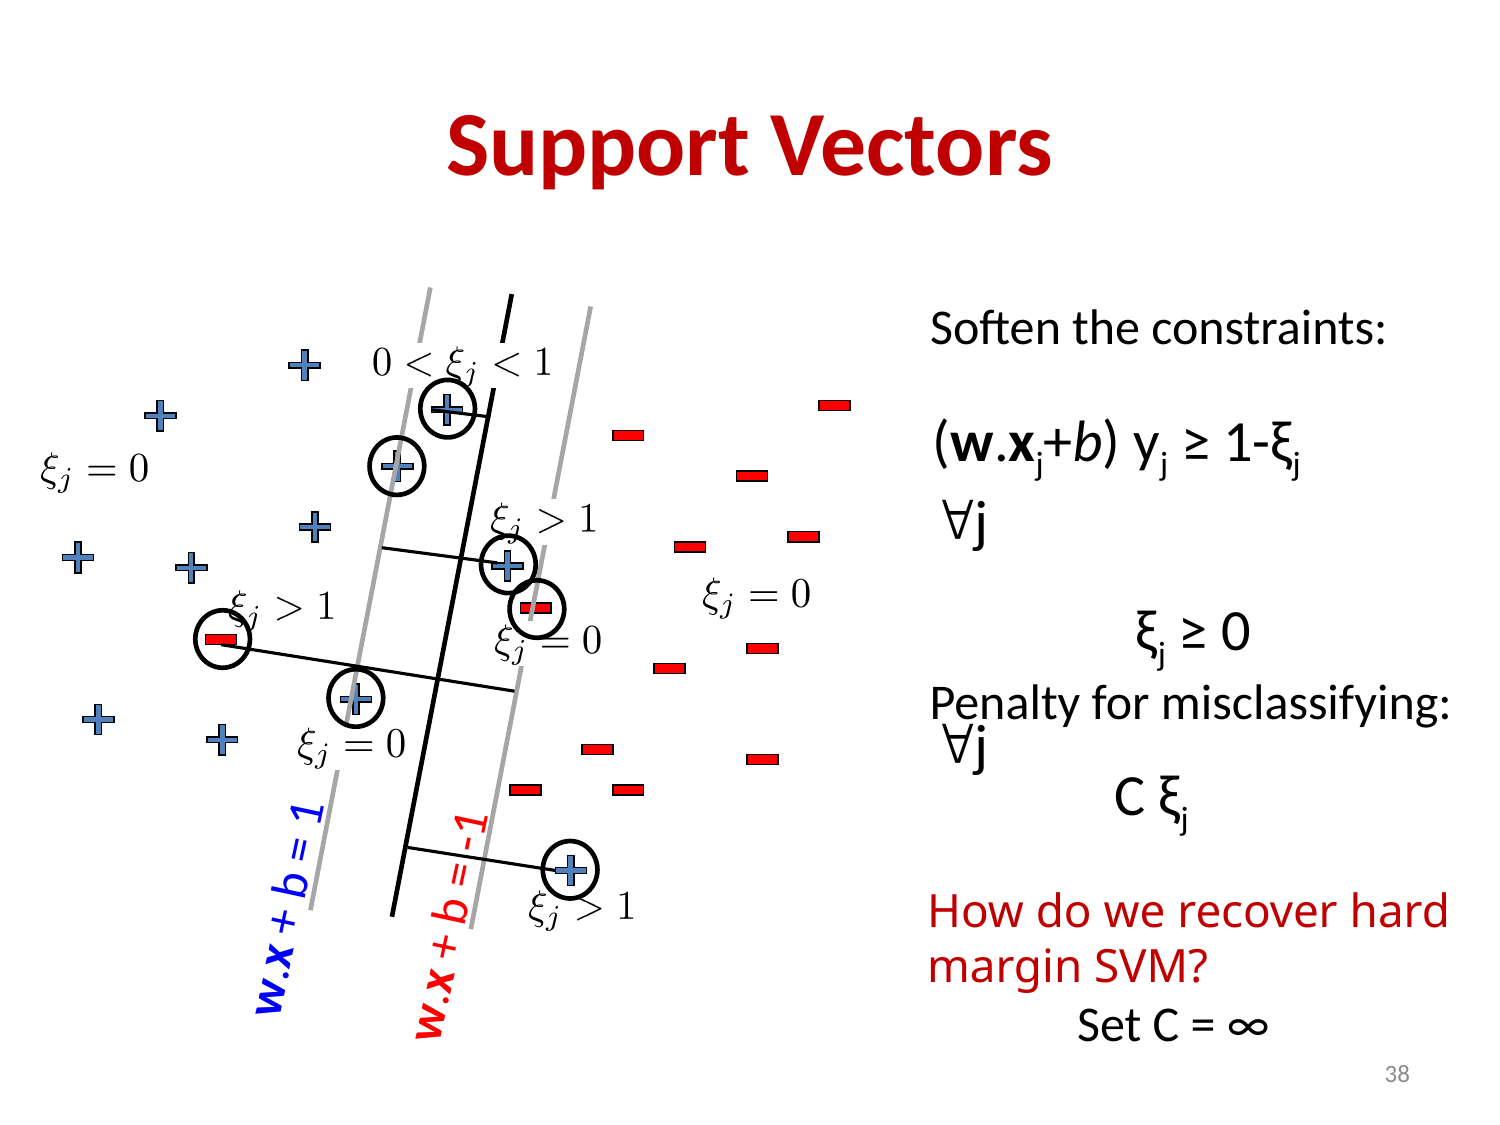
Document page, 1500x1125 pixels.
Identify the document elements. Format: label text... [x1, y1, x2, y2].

picture [487, 499, 597, 545]
slide_number 38 [1074, 1059, 1425, 1103]
text_box w.x + b = -1 [380, 938, 481, 1063]
picture [490, 621, 604, 666]
picture [294, 724, 408, 770]
picture [37, 449, 151, 495]
picture [699, 574, 813, 620]
text_box Soften the constraints: [915, 286, 1403, 362]
text_box (w.xj+b) yj ≥ 1-ξj j ξj ≥ 0 j [916, 394, 1433, 662]
picture [524, 887, 634, 932]
text_box C ξj [1099, 750, 1217, 845]
text_box How do we recover hard margin SVM? Set C = ∞ [912, 874, 1466, 1059]
title Support Vectors [75, 45, 1425, 233]
picture [372, 343, 551, 388]
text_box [431, 409, 491, 418]
text_box Penalty for misclassifying: [914, 662, 1468, 738]
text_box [62, 287, 851, 930]
picture [224, 587, 334, 632]
text_box (w.xj+b) yj ≥ 1-ξj j ξj ≥ 0 j [916, 738, 1433, 786]
text_box w.x + b = 1 [220, 938, 315, 1038]
